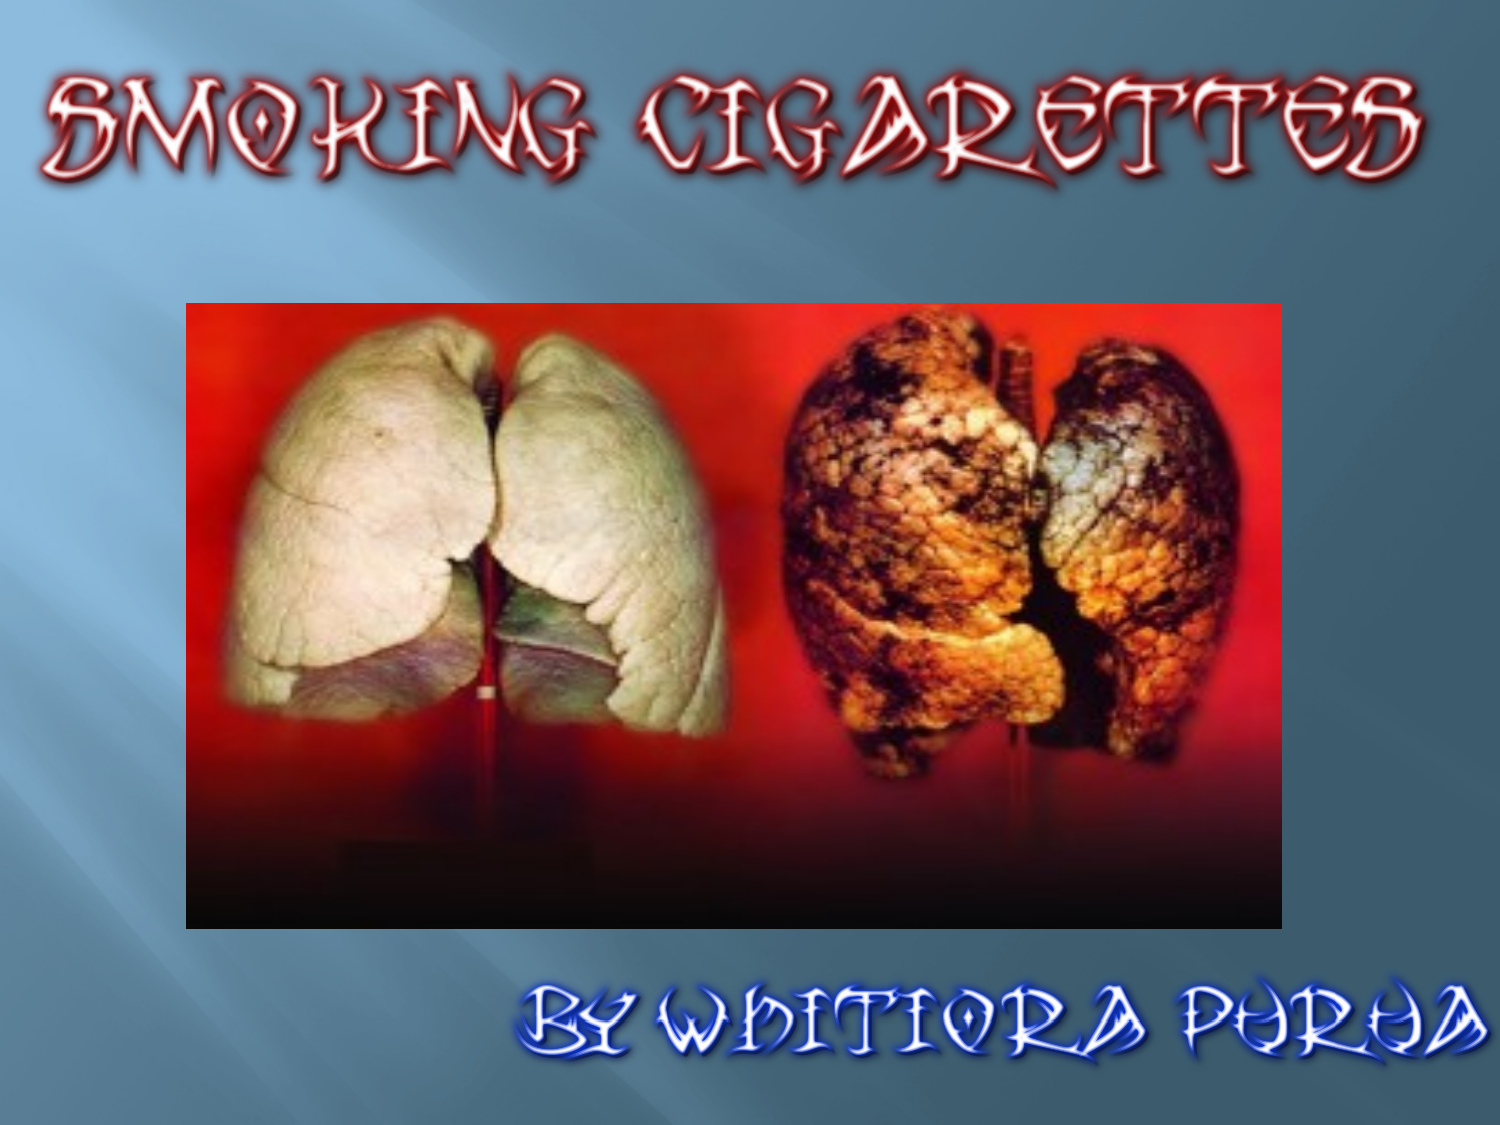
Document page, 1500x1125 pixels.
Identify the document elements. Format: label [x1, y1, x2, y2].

picture [24, 54, 1443, 208]
picture [501, 963, 1500, 1079]
picture [185, 302, 1282, 929]
